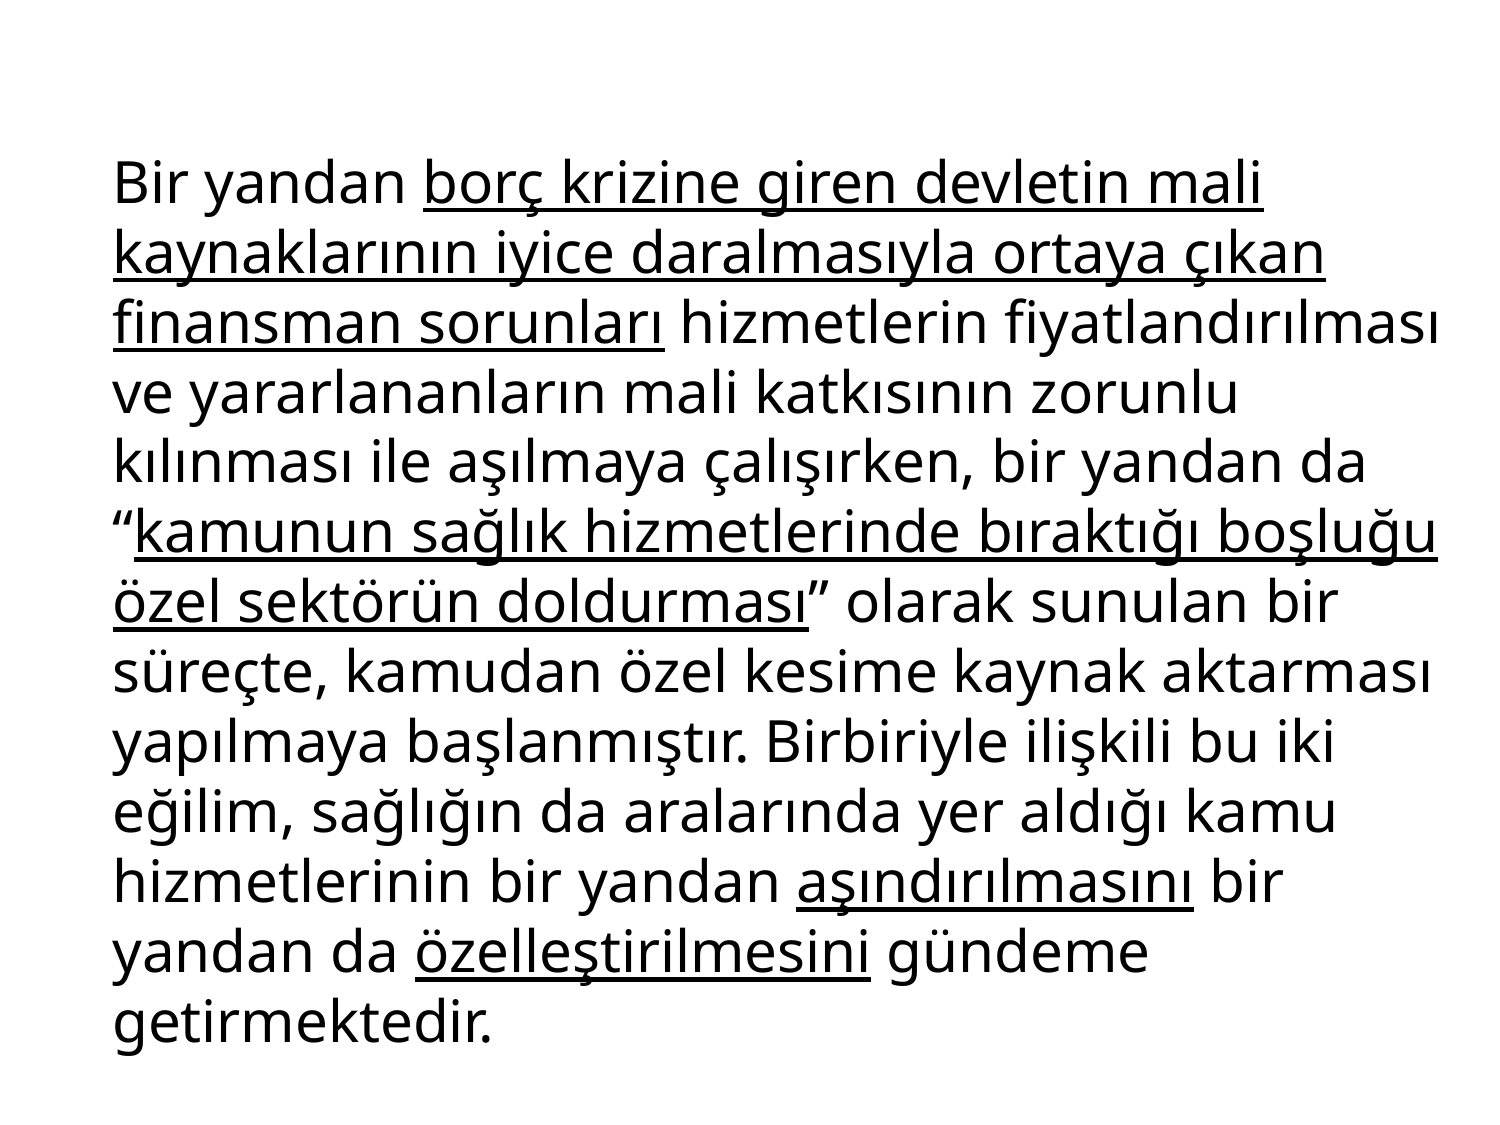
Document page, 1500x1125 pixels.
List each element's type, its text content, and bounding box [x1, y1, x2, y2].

list Bir yandan borç krizine giren devletin mali kaynaklarının iyice daralmasıyla ortaya çıkan finansman sorunları hizmetlerin fiyatlandırılması ve yararlananların mali katkısının zorunlu kılınması ile aşılmaya çalışırken, bir yandan da “kamunun sağlık hizmetlerinde bıraktığı boşluğu özel sektörün doldurması” olarak sunulan bir süreçte, kamudan özel kesime kaynak aktarması yapılmaya başlanmıştır. Birbiriyle ilişkili bu iki eğilim, sağlığın da aralarında yer aldığı kamu hizmetlerinin bir yandan aşındırılmasını bir yandan da özelleştirilmesini gündeme getirmektedir. [41, 137, 1471, 958]
